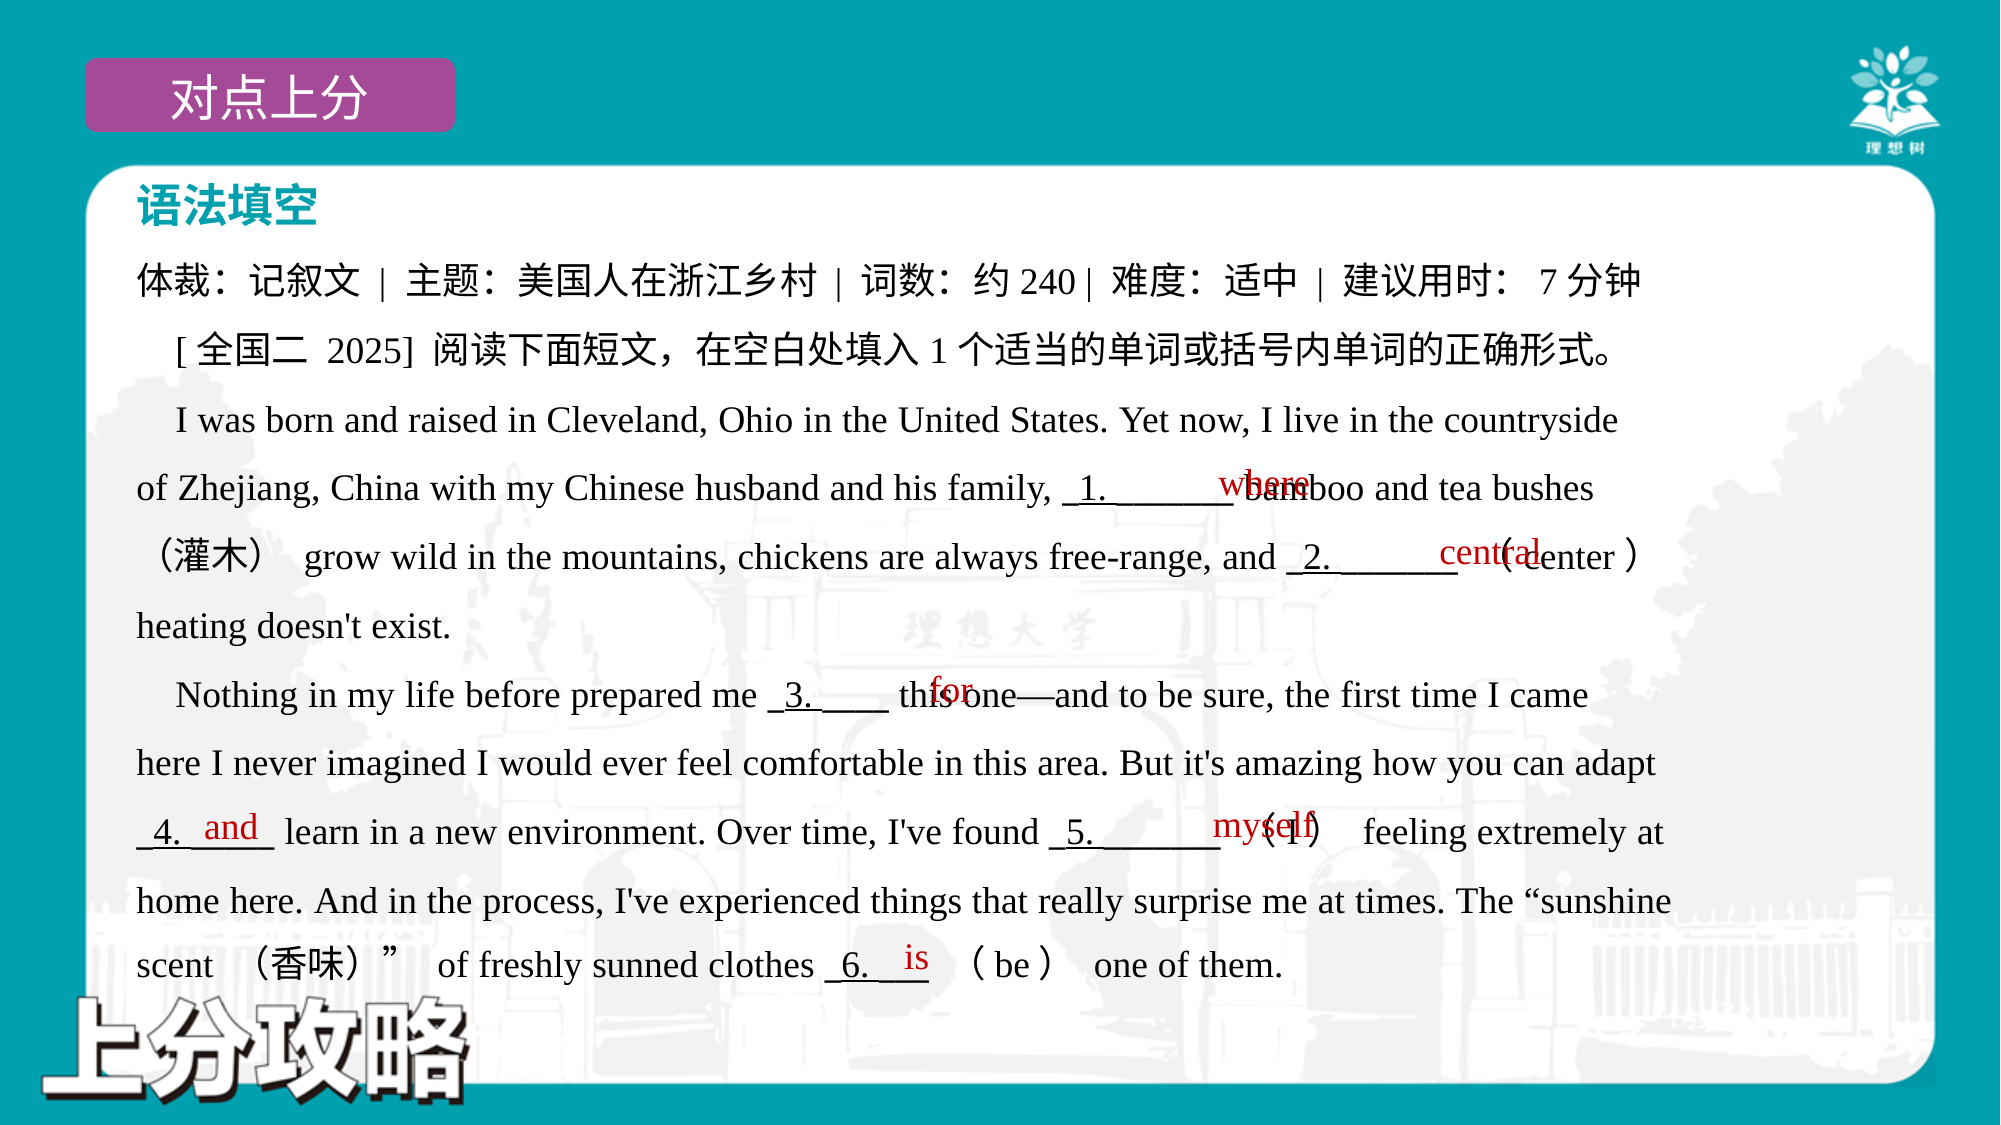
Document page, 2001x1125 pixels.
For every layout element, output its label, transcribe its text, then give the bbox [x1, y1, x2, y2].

text_box myself [1199, 776, 1329, 838]
text_box 体裁：记叙文 | 主题：美国人在浙江乡村 | 词数：约240 | 难度：适中 | 建议用时：7分钟 [全国二 2025] 阅读下面短文，在空白处填入1个适当的单词或括号内单词的正确形式。 I was born and raised in Cleveland, Ohio in the United States. Yet now, I live in the countryside of Zhejiang, China with my Chinese husband and his family, _1. _______ bamboo and tea bushes （灌木） grow wild in the mountains, chickens are always free-range, and _2. _______ （center） heating doesn't exist. Nothing in my life before prepared me _3. ____ this one—and to be sure, the first time I came here I never imagined I would ever feel comfortable in this area. But it's amazing how you can adapt _4. _____ learn in a new environment. Over time, I've found _5. _______ （I） feeling extremely at home here. And in the process, I've experienced things that really surprise me at times. The “sunshine scent （香味）” of freshly sunned clothes _6. ___ （be） one of them.#1.1.2 [136, 233, 1865, 978]
text_box for [915, 640, 987, 702]
text_box is [890, 912, 943, 971]
text_box and [190, 778, 272, 840]
picture [0, 0, 2000, 1125]
text_box 语法填空 [136, 176, 1865, 232]
text_box central [1425, 503, 1556, 565]
text_box where [1204, 434, 1324, 496]
